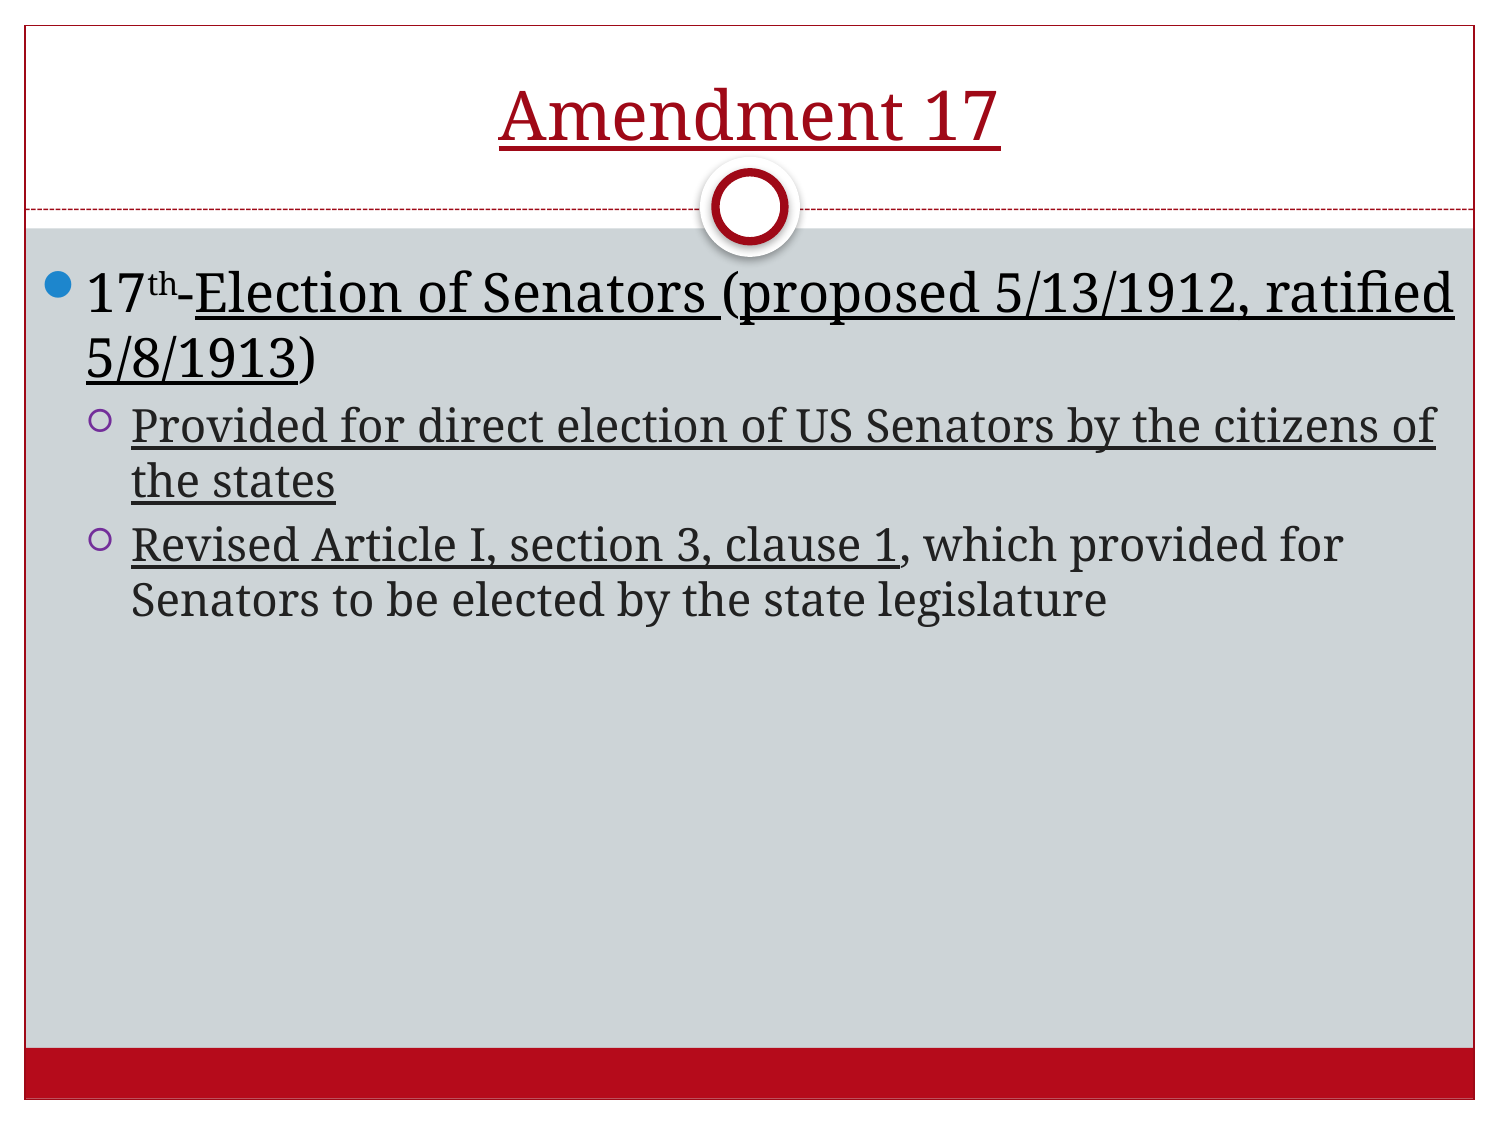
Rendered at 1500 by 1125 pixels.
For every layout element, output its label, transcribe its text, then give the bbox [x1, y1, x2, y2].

list 17th-Election of Senators (proposed 5/13/1912, ratified 5/8/1913) Provided for direct election of US Senators by the citizens of the states Revised Article I, section 3, clause 1, which provided for Senators to be elected by the state legislature [26, 250, 1474, 1043]
title Amendment 17 [49, 37, 1450, 162]
